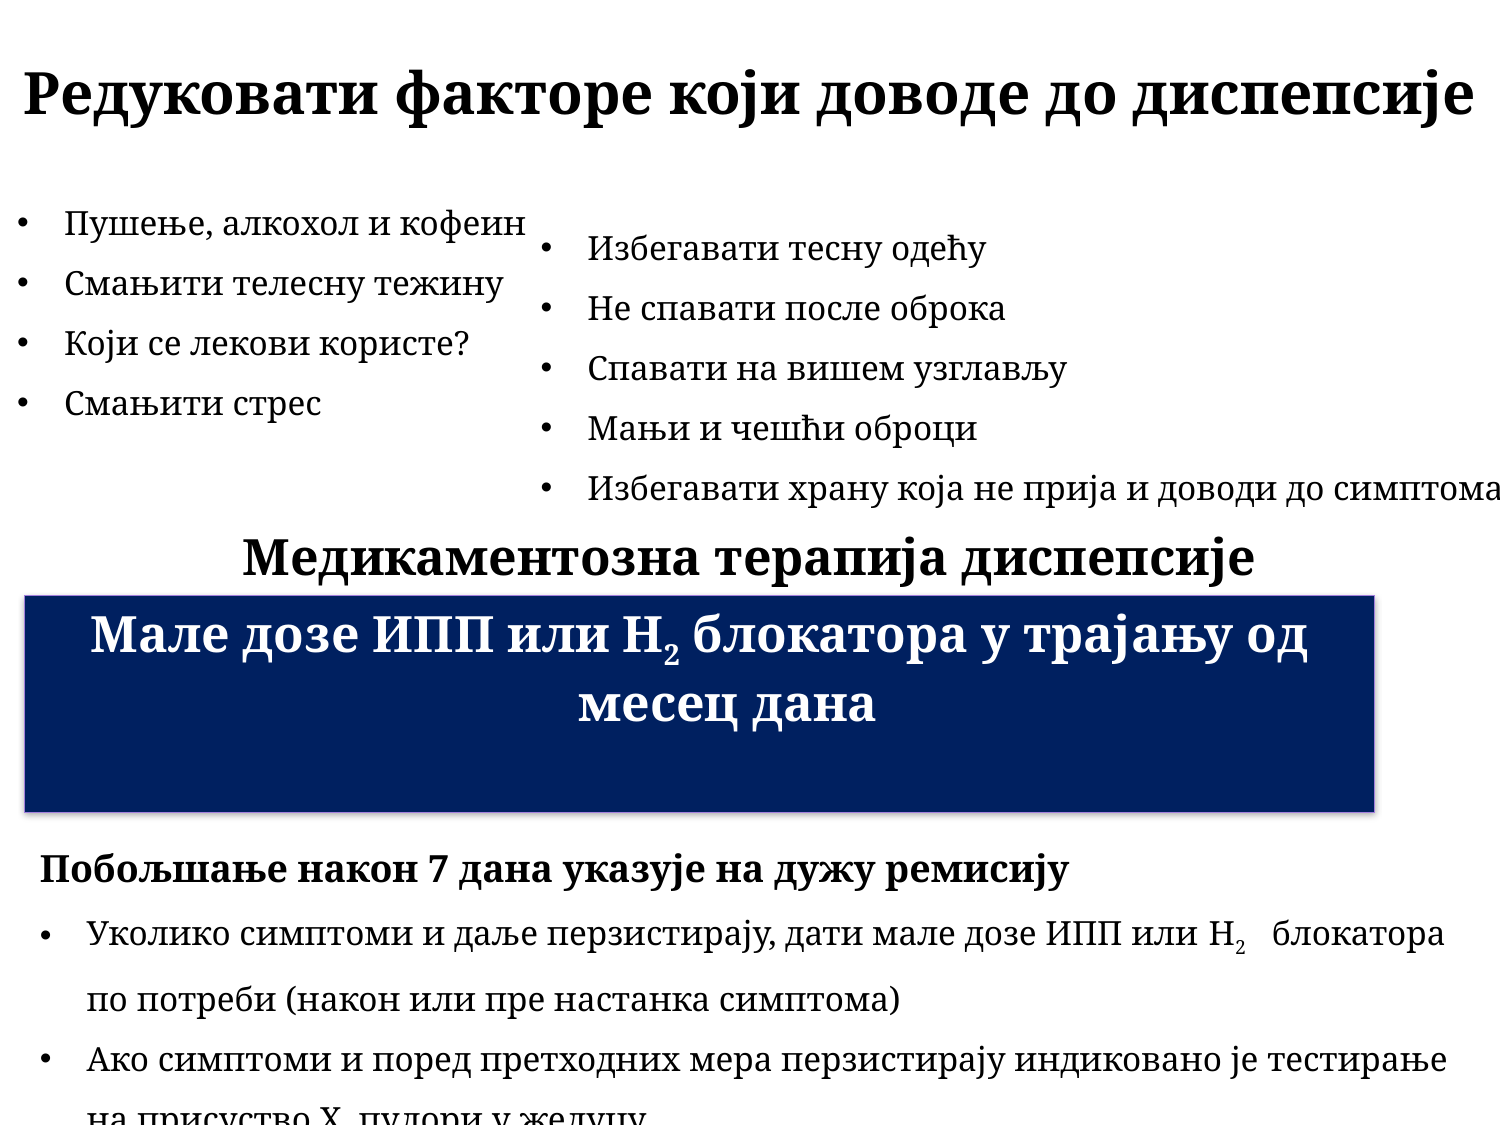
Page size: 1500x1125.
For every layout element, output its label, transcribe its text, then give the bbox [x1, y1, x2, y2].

title Редуковати факторе који доводе до диспепсије [0, 45, 1500, 138]
text_box Побољшање након 7 дана указује на дужу ремисију Уколико симптоми и даље перзистирају, дати мале дозе ИПП или H2 блокатора по потреби (након или пре настанка симптома) Ако симптоми и поред претходних мера перзистирају индиковано је тестирање на присуство Х. пyлори у желуцу [24, 837, 1475, 1125]
text_box Медикаментозна терапија диспепсије [3, 518, 1496, 593]
text_box Мале дозе ИПП или H2 блокатора у трајању од месец дана [24, 595, 1375, 813]
text_box Избегавати тесну одећу Не спавати после оброка Спавати на вишем узглављу Мањи и чешћи оброци Избегавати храну која не прија и доводи до симптома [525, 199, 1500, 515]
text_box Пушење, алкохол и кофеин Смањити телесну тежину Који се лекови користе? Смањити стрес [2, 174, 1165, 430]
